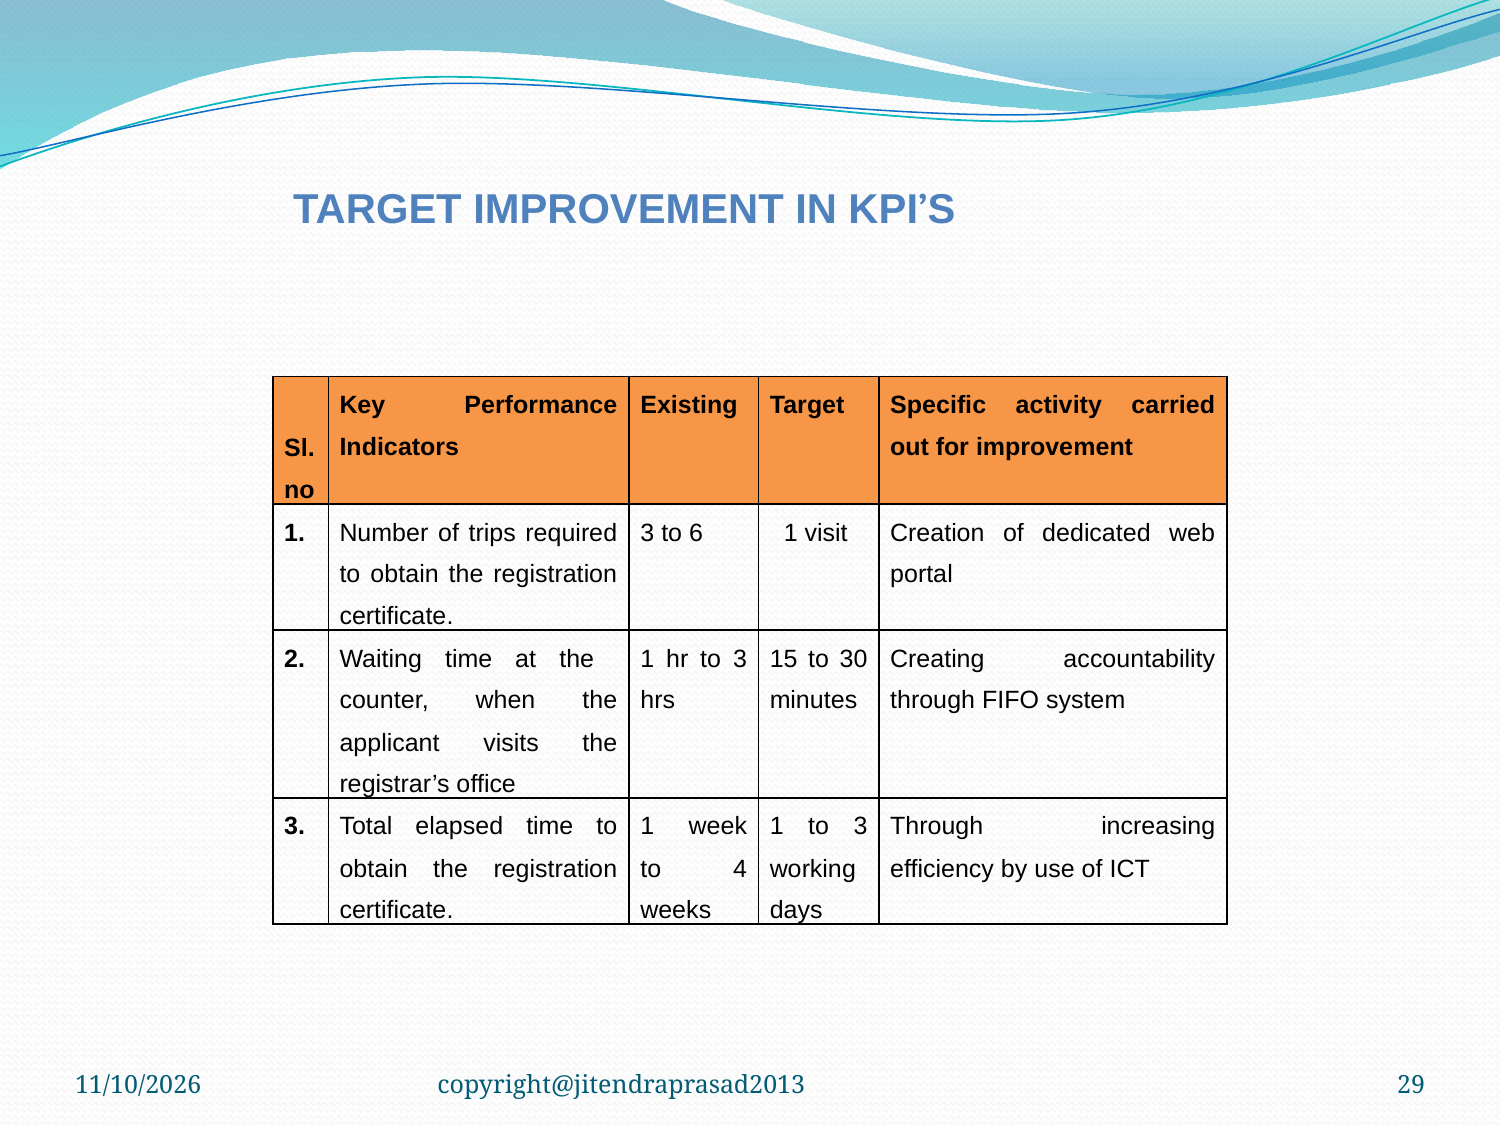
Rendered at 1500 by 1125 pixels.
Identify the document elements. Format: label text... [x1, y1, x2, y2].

table_cell 3 to 6 [630, 505, 758, 629]
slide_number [75, 1042, 425, 1103]
table_header Key Performance Indicators [329, 377, 628, 503]
footer copyright@jitendraprasad2013 [437, 1042, 988, 1103]
table_cell Total elapsed time to obtain the registration certificate. [329, 799, 628, 923]
table_cell Creating accountability through FIFO system [880, 631, 1226, 797]
table_cell 1 week to 4 weeks [630, 799, 758, 923]
text_box TARGET IMPROVEMENT IN KPI’S [0, 131, 1500, 262]
table_cell Waiting time at the counter, when the applicant visits the registrar’s office [329, 631, 628, 797]
slide_number 29 [1299, 1042, 1425, 1103]
table_cell 1 visit [759, 505, 878, 629]
table_header Specific activity carried out for improvement [880, 377, 1226, 503]
table_cell 2. [274, 631, 328, 797]
table_cell 1 to 3 working days [759, 799, 878, 923]
table_cell Through increasing efficiency by use of ICT [880, 799, 1226, 923]
table_cell 15 to 30 minutes [759, 631, 878, 797]
table_cell Creation of dedicated web portal [880, 505, 1226, 629]
table_cell 1 hr to 3 hrs [630, 631, 758, 797]
table_header Target [759, 377, 878, 503]
table_cell Number of trips required to obtain the registration certificate. [329, 505, 628, 629]
table_cell 3. [274, 799, 328, 923]
table_header Sl. no [274, 377, 328, 503]
table_header Existing [630, 377, 758, 503]
table_cell 1. [274, 505, 328, 629]
